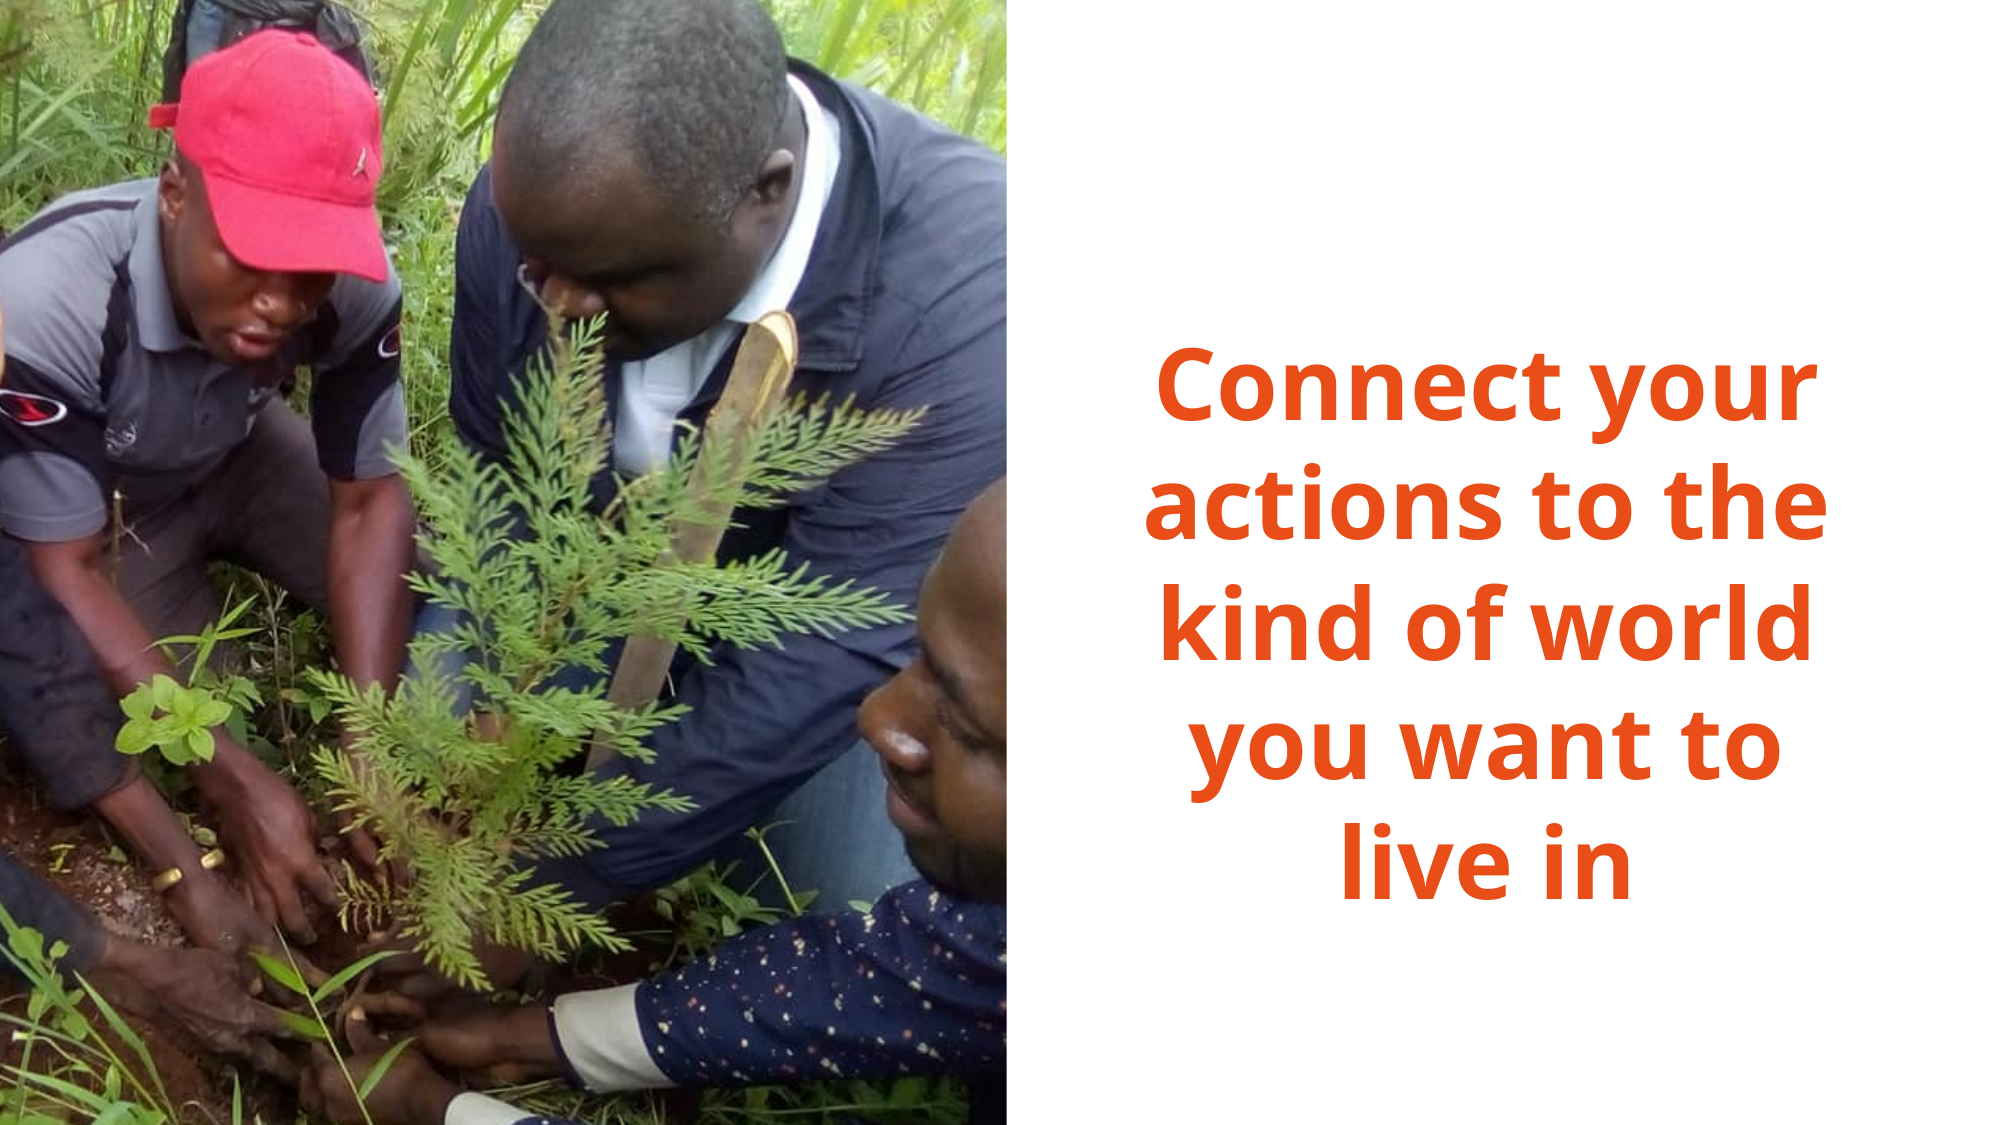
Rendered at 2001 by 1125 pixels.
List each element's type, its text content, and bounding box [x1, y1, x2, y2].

title Connect your actions to the kind of world you want to live in [1122, 312, 1852, 928]
picture [0, 0, 1007, 1125]
